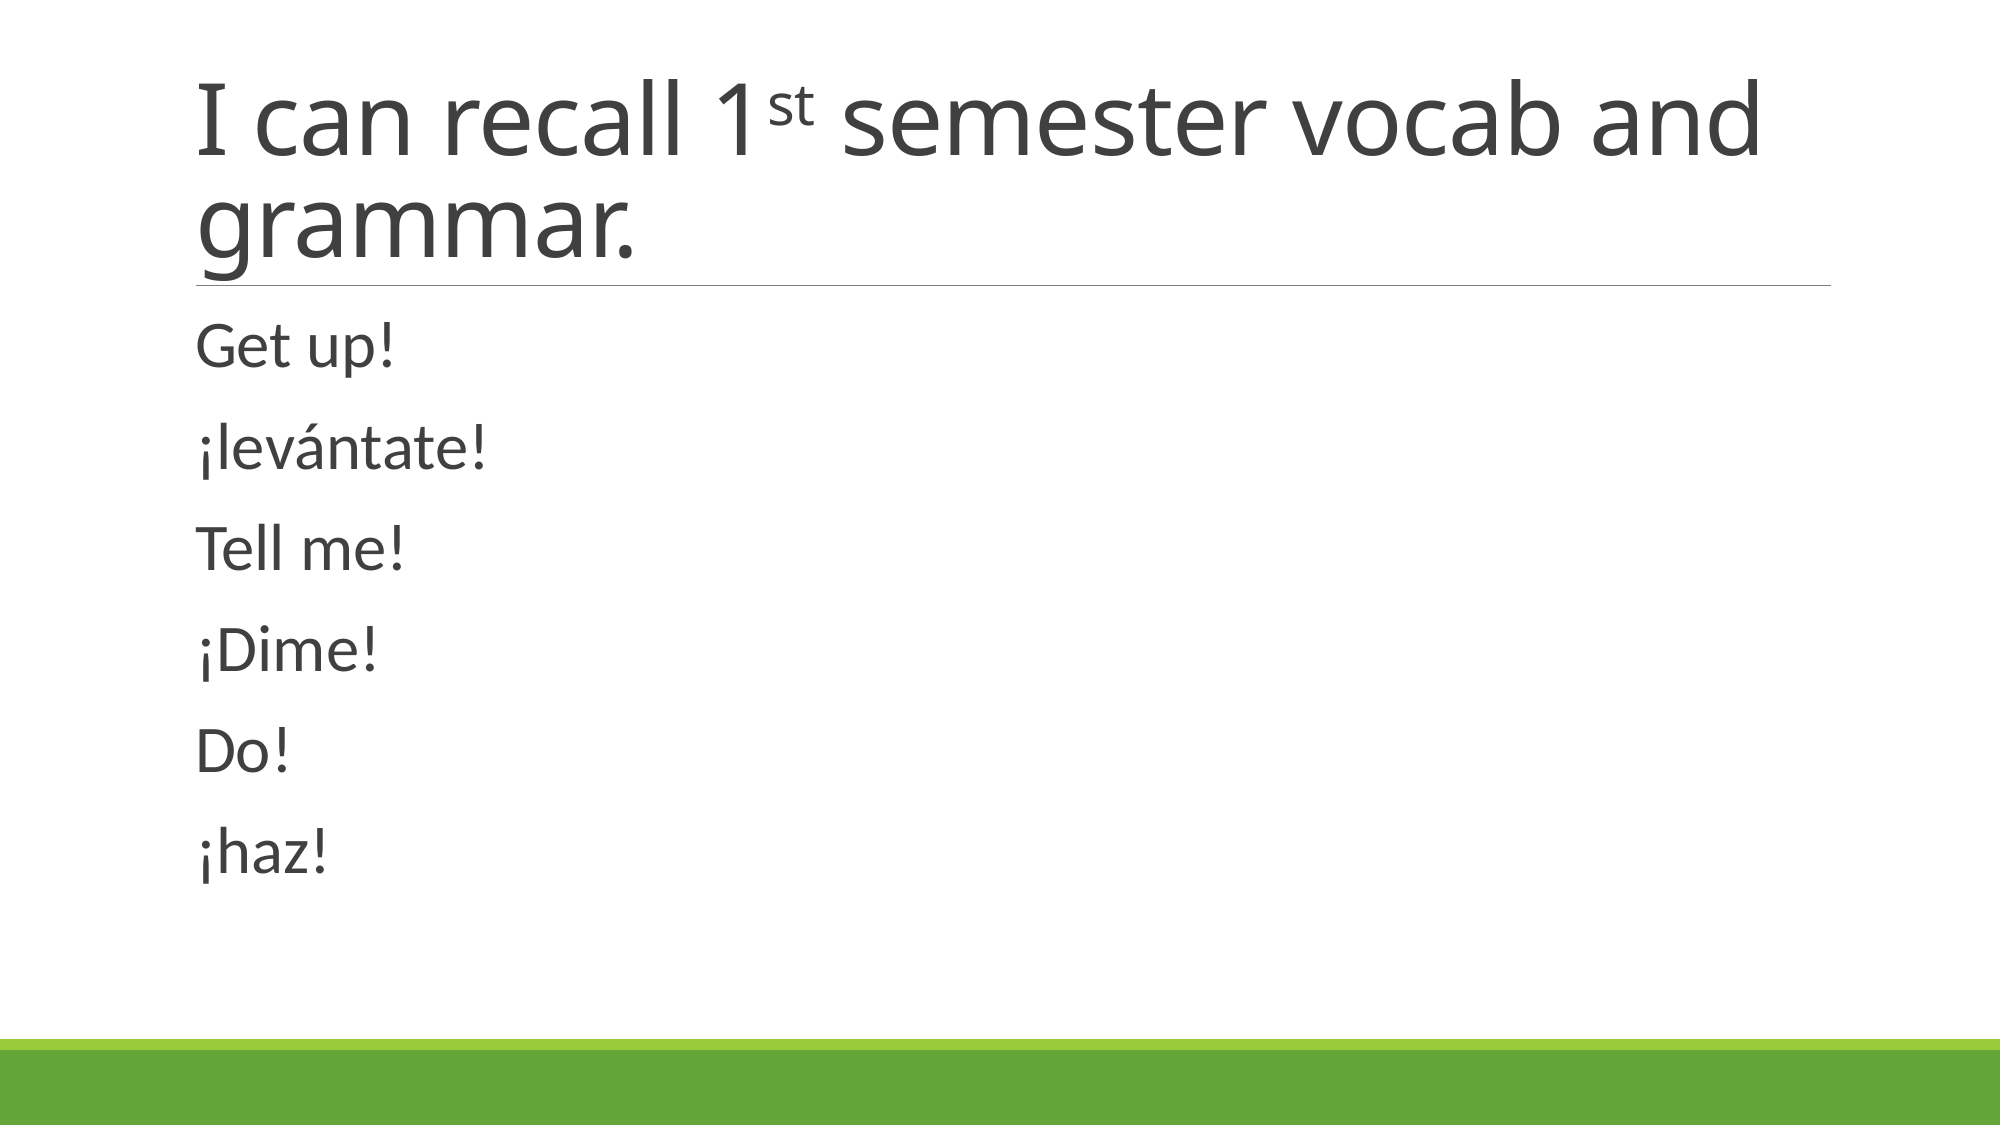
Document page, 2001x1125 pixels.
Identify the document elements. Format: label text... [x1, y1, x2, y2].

title I can recall 1st semester vocab and grammar. [180, 47, 1830, 285]
list Get up! ¡levántate! Tell me! ¡Dime! Do! ¡haz! [180, 302, 1830, 963]
